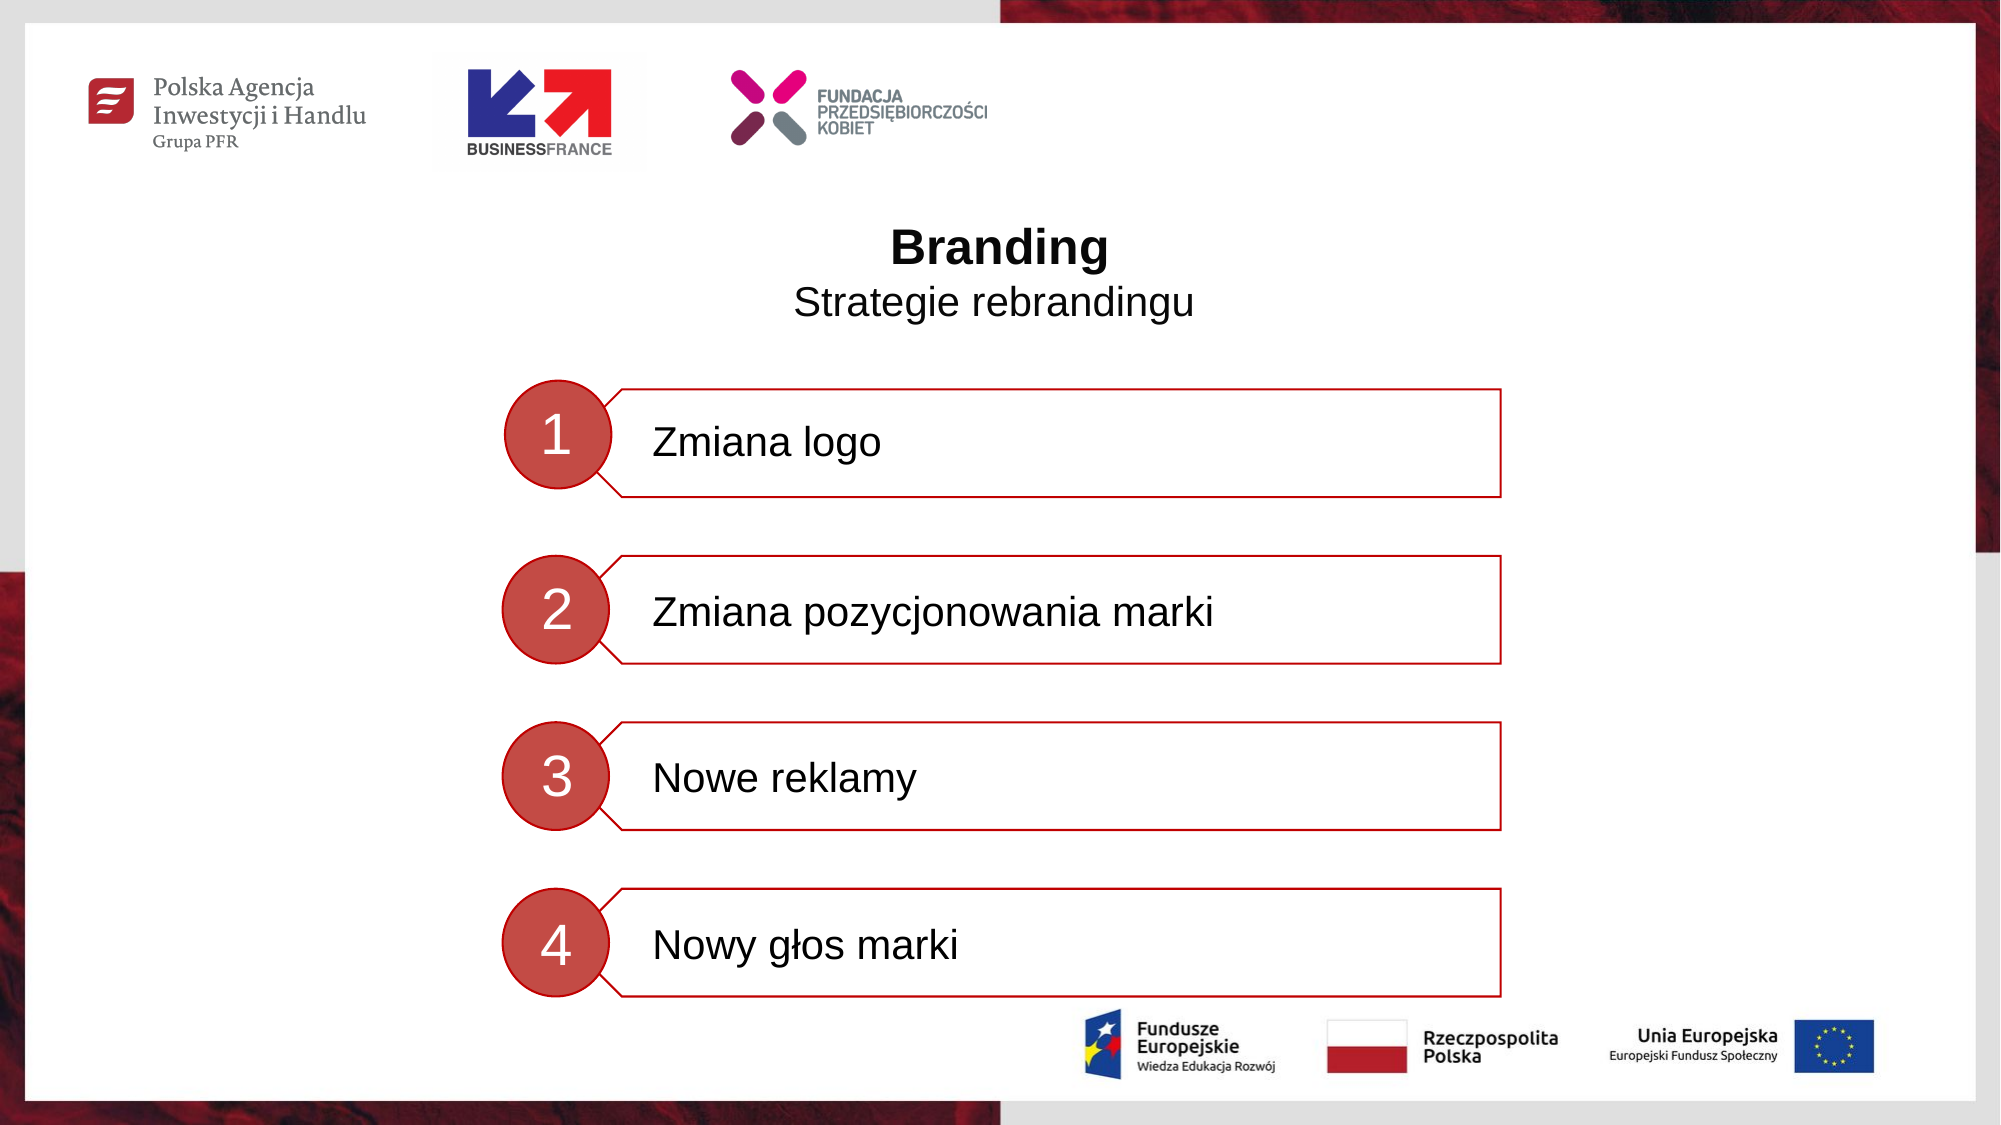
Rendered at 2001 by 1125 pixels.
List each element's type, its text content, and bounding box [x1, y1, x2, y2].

text_box 2 [527, 563, 567, 649]
text_box [501, 721, 567, 831]
text_box 3 [527, 730, 567, 816]
text_box [501, 554, 567, 665]
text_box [567, 555, 1501, 664]
text_box [501, 887, 567, 998]
picture [0, 0, 2001, 1125]
text_box [503, 390, 567, 490]
text_box [529, 379, 587, 388]
text_box 1 [526, 388, 589, 474]
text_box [567, 389, 1501, 498]
text_box 4 [526, 899, 567, 985]
text_box Branding Strategie rebrandingu [453, 210, 1547, 329]
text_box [567, 722, 1501, 830]
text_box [567, 888, 1501, 997]
